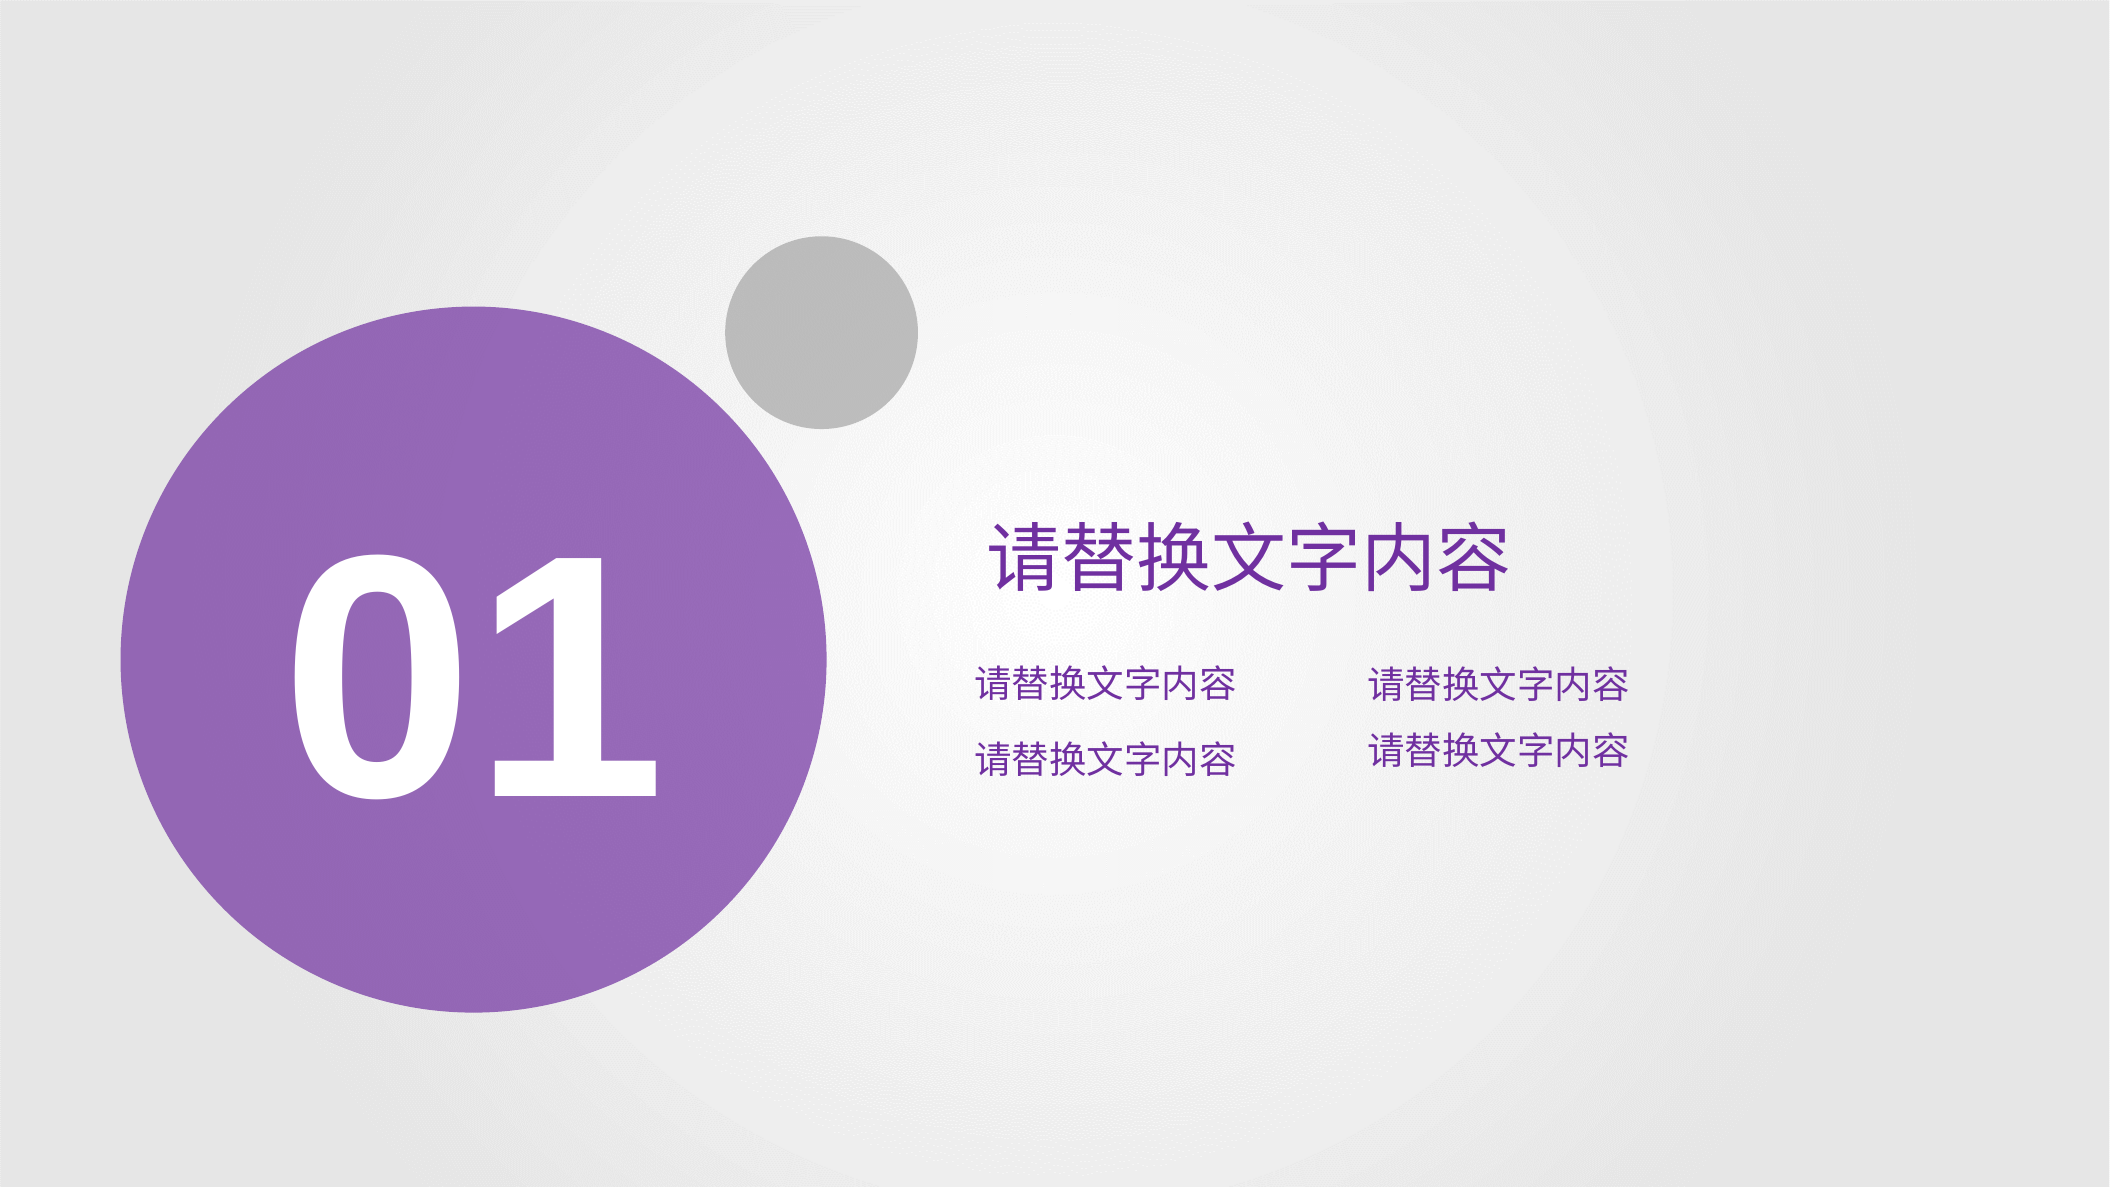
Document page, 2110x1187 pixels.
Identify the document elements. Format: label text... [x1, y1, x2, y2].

text_box [119, 305, 828, 1014]
text_box 请替换文字内容 [974, 726, 1320, 781]
text_box 请替换文字内容 [971, 484, 1527, 608]
text_box 01 [224, 450, 723, 866]
text_box 请替换文字内容 [1367, 727, 1686, 818]
picture [0, 0, 2110, 1187]
text_box [724, 235, 919, 431]
text_box 请替换文字内容 [974, 651, 1293, 706]
text_box 请替换文字内容 [1367, 652, 1686, 707]
